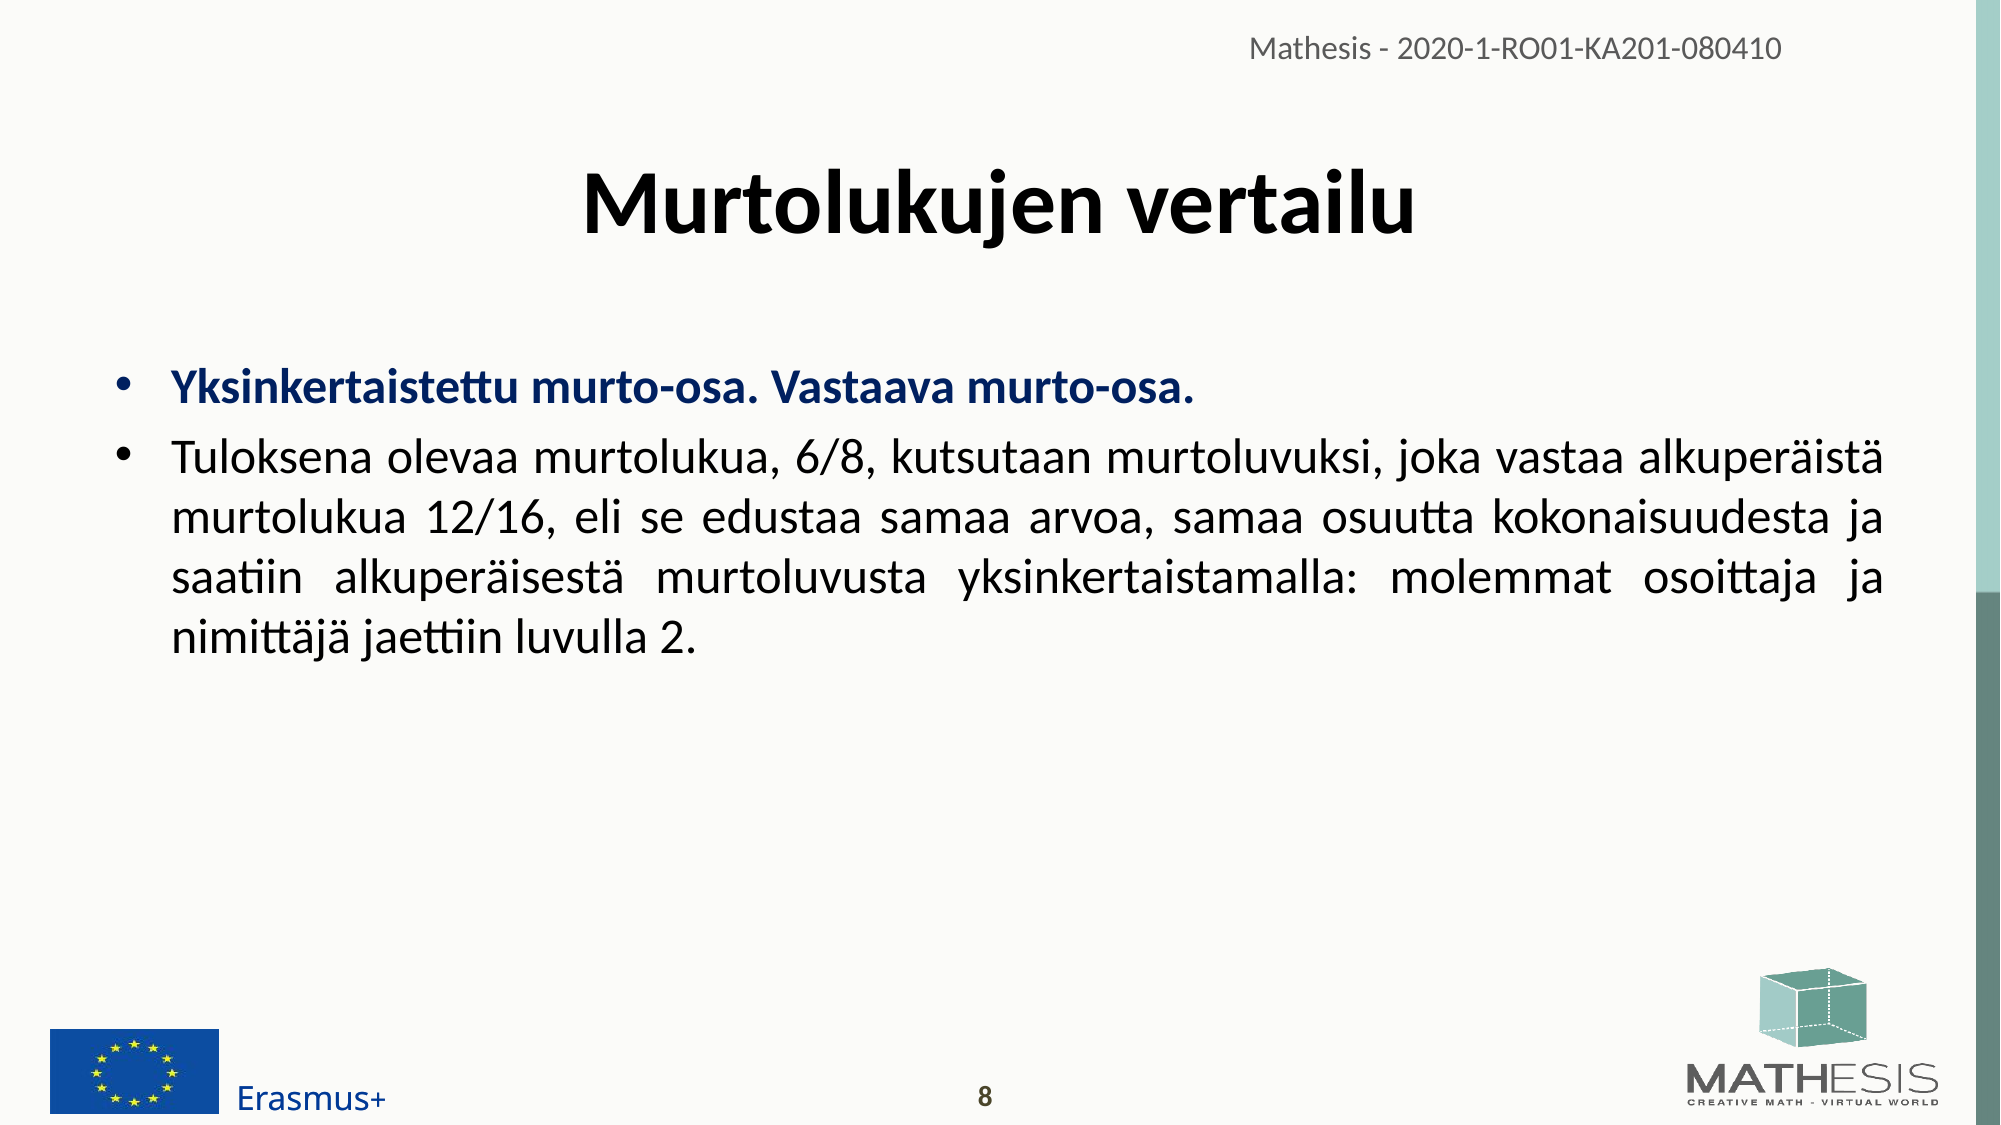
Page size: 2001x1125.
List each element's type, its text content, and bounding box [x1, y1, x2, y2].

list Yksinkertaistettu murto-osa. Vastaava murto-osa. Tuloksena olevaa murtolukua, 6/8, kutsutaan murtoluvuksi, joka vastaa alkuperäistä murtolukua 12/16, eli se edustaa samaa arvoa, samaa osuutta kokonaisuudesta ja saatiin alkuperäisestä murtoluvusta yksinkertaistamalla: molemmat osoittaja ja nimittäjä jaettiin luvulla 2. [99, 345, 1900, 734]
picture [50, 1029, 219, 1114]
title Murtolukujen vertailu [99, 134, 1900, 322]
